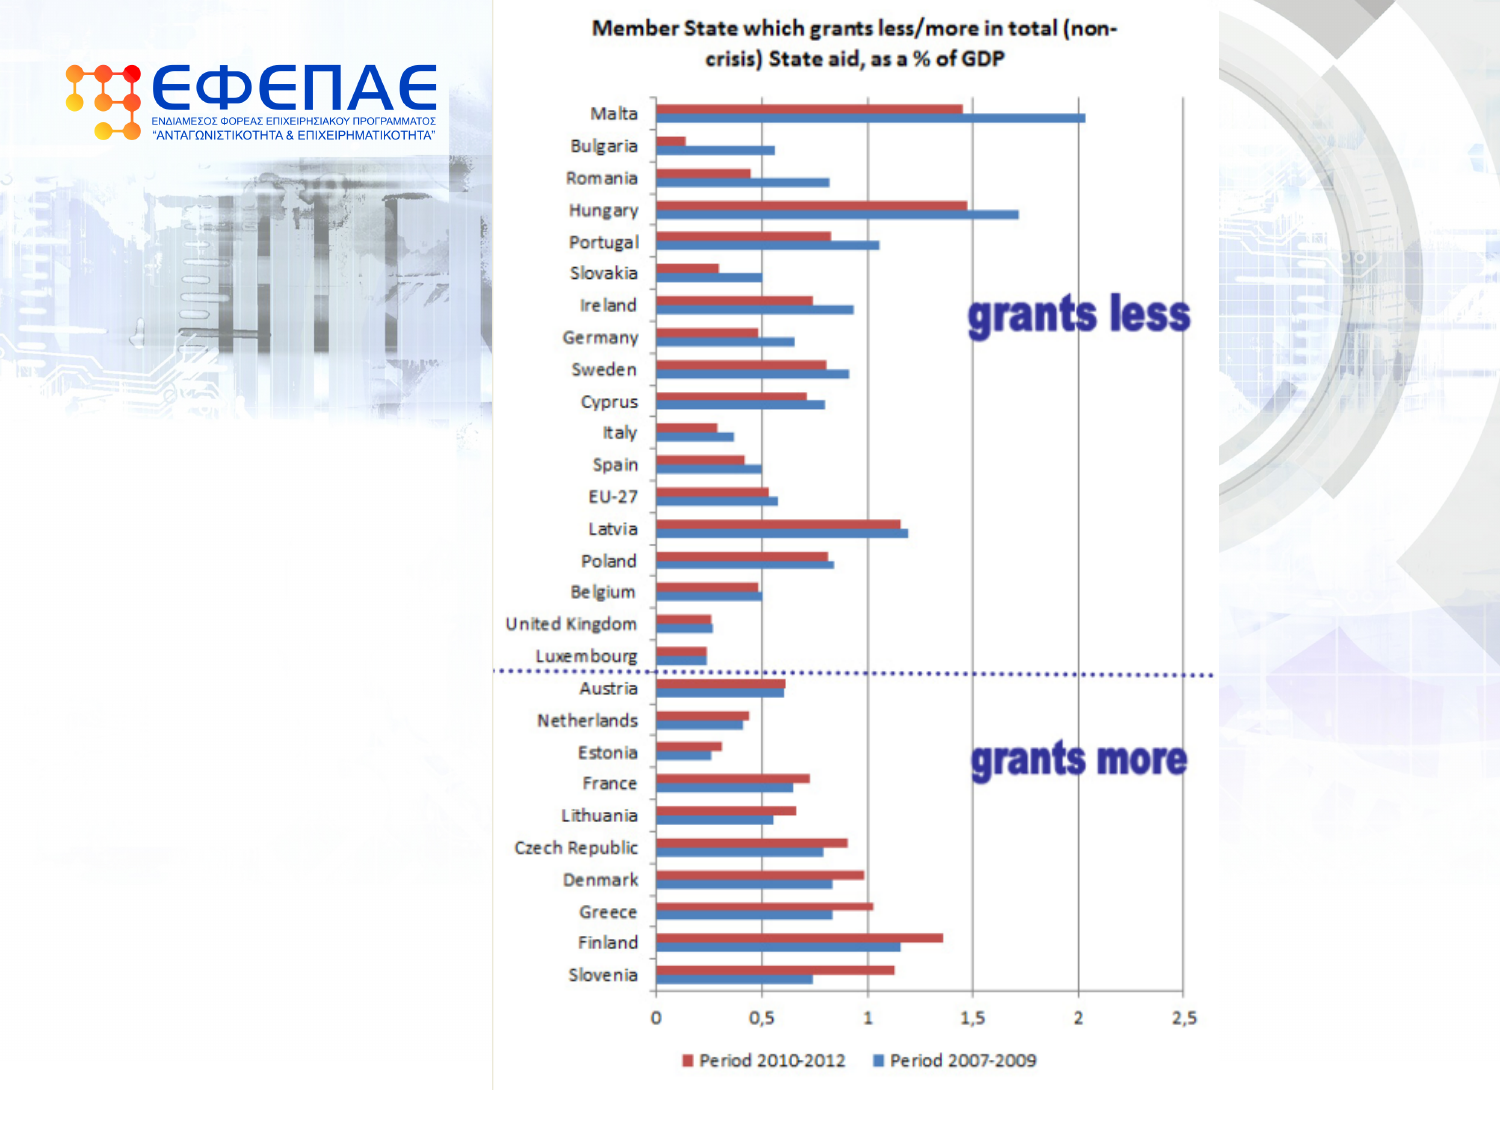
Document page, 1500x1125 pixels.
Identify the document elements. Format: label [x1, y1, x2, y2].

picture [0, 0, 1500, 1125]
list [491, 0, 1219, 1091]
